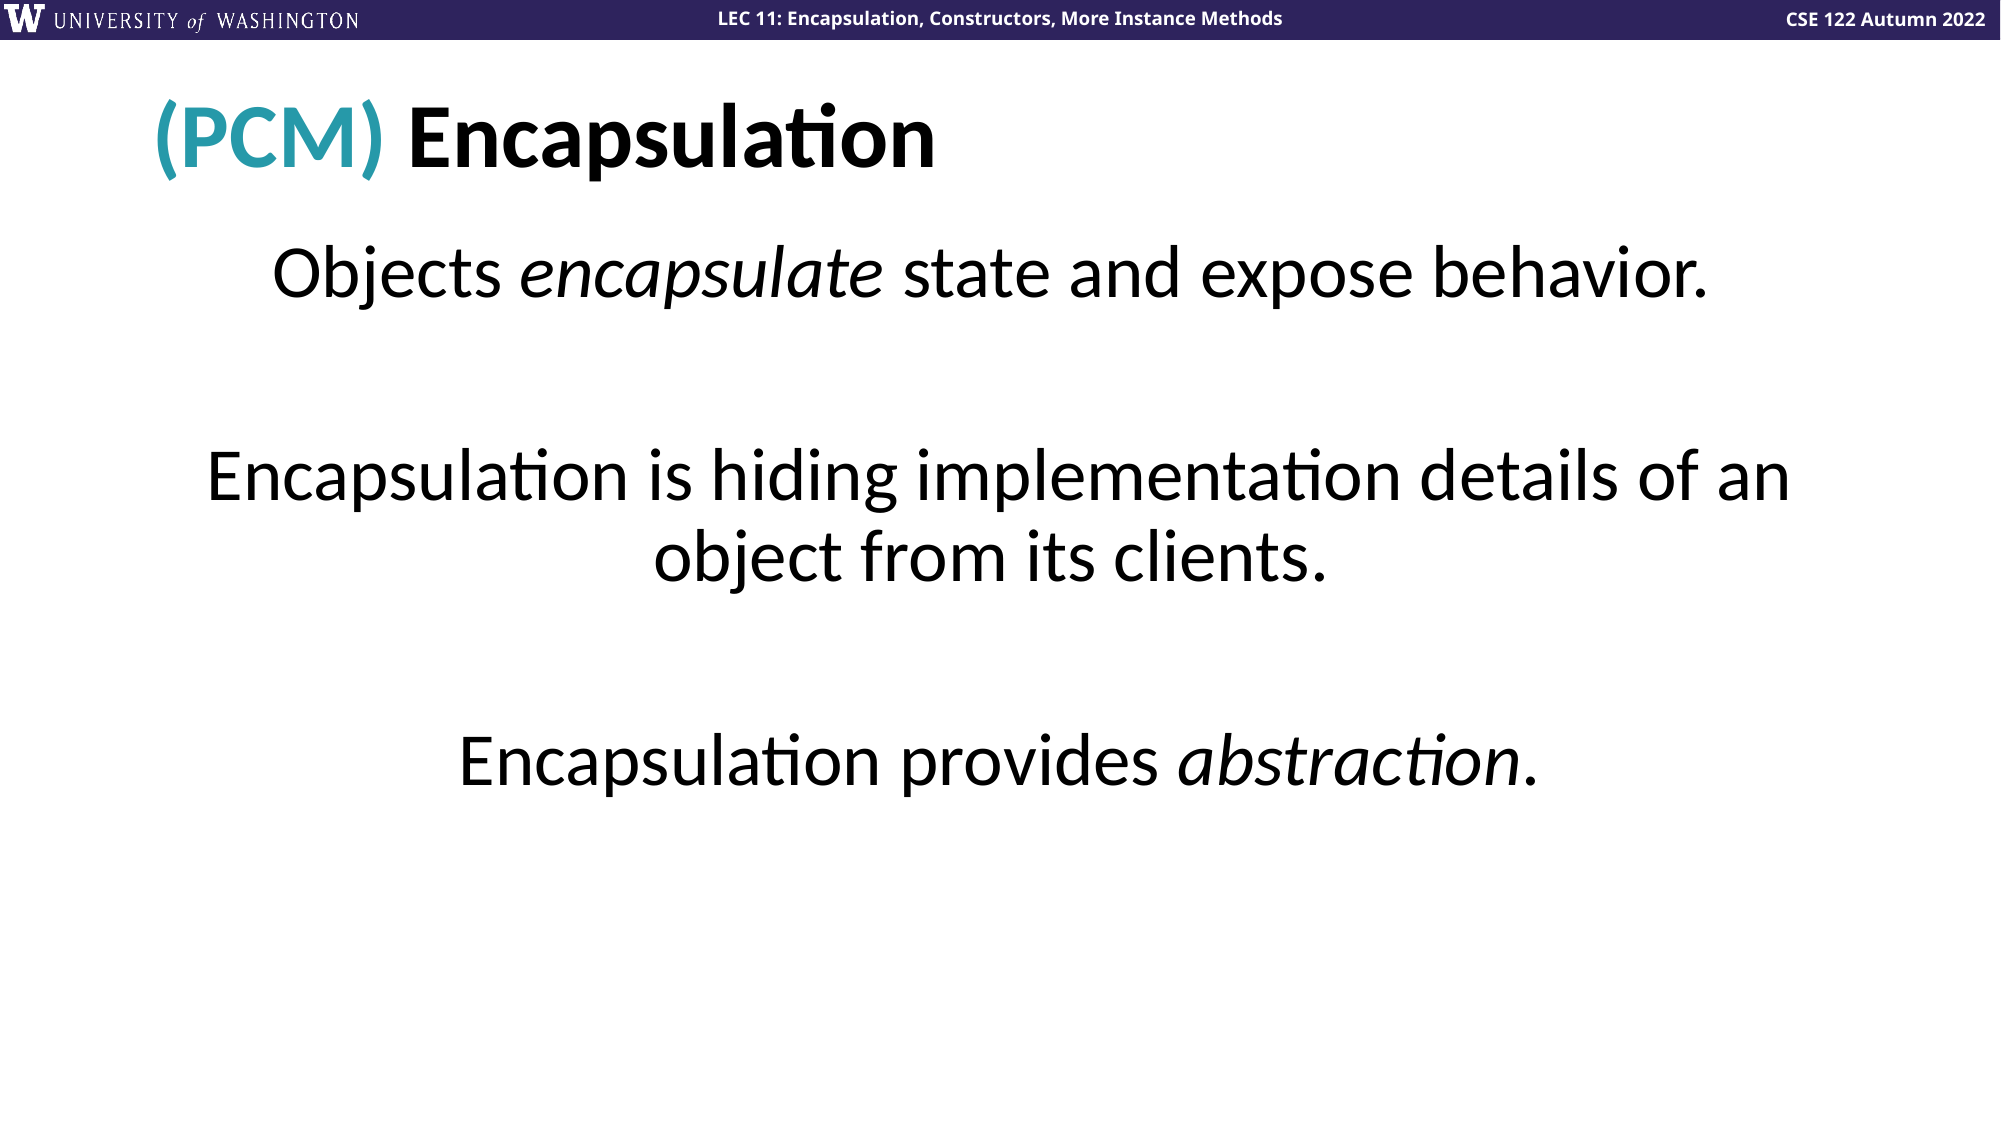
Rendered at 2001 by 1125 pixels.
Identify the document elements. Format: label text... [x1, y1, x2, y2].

list Objects encapsulate state and expose behavior. Encapsulation is hiding implementation details of an object from its clients. Encapsulation provides abstraction. [137, 224, 1863, 1014]
picture [4, 4, 358, 33]
title (PCM) Encapsulation [137, 74, 1863, 200]
